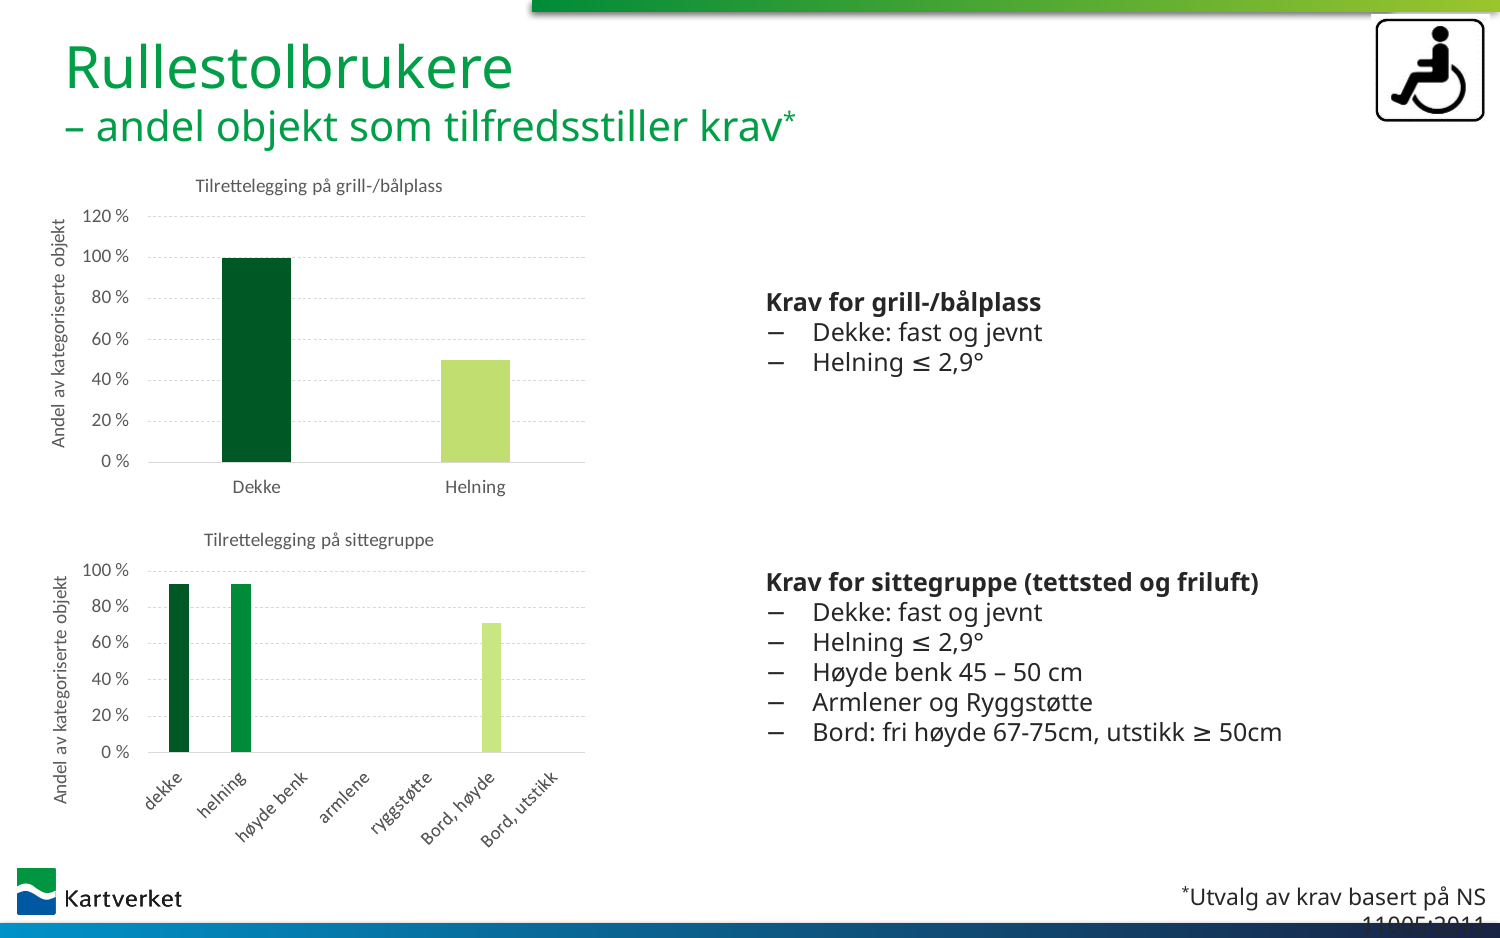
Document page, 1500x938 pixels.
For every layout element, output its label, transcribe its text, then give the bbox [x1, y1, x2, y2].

text_box Krav for grill-/bålplass Dekke: fast og jevnt Helning ≤ 2,9° [750, 279, 1452, 384]
text_box *Utvalg av krav basert på NS 11005:2011 [1068, 873, 1500, 938]
text_box Rullestolbrukere – andel objekt som tilfredsstiller krav* [49, 14, 1431, 158]
picture [41, 520, 596, 859]
text_box Krav for sittegruppe (tettsted og friluft) Dekke: fast og jevnt Helning ≤ 2,9° Høyde benk 45 – 50 cm Armlener og Ryggstøtte Bord: fri høyde 67-75cm, utstikk ≥ 50cm [750, 559, 1500, 754]
picture [1371, 13, 1491, 127]
picture [41, 166, 596, 505]
